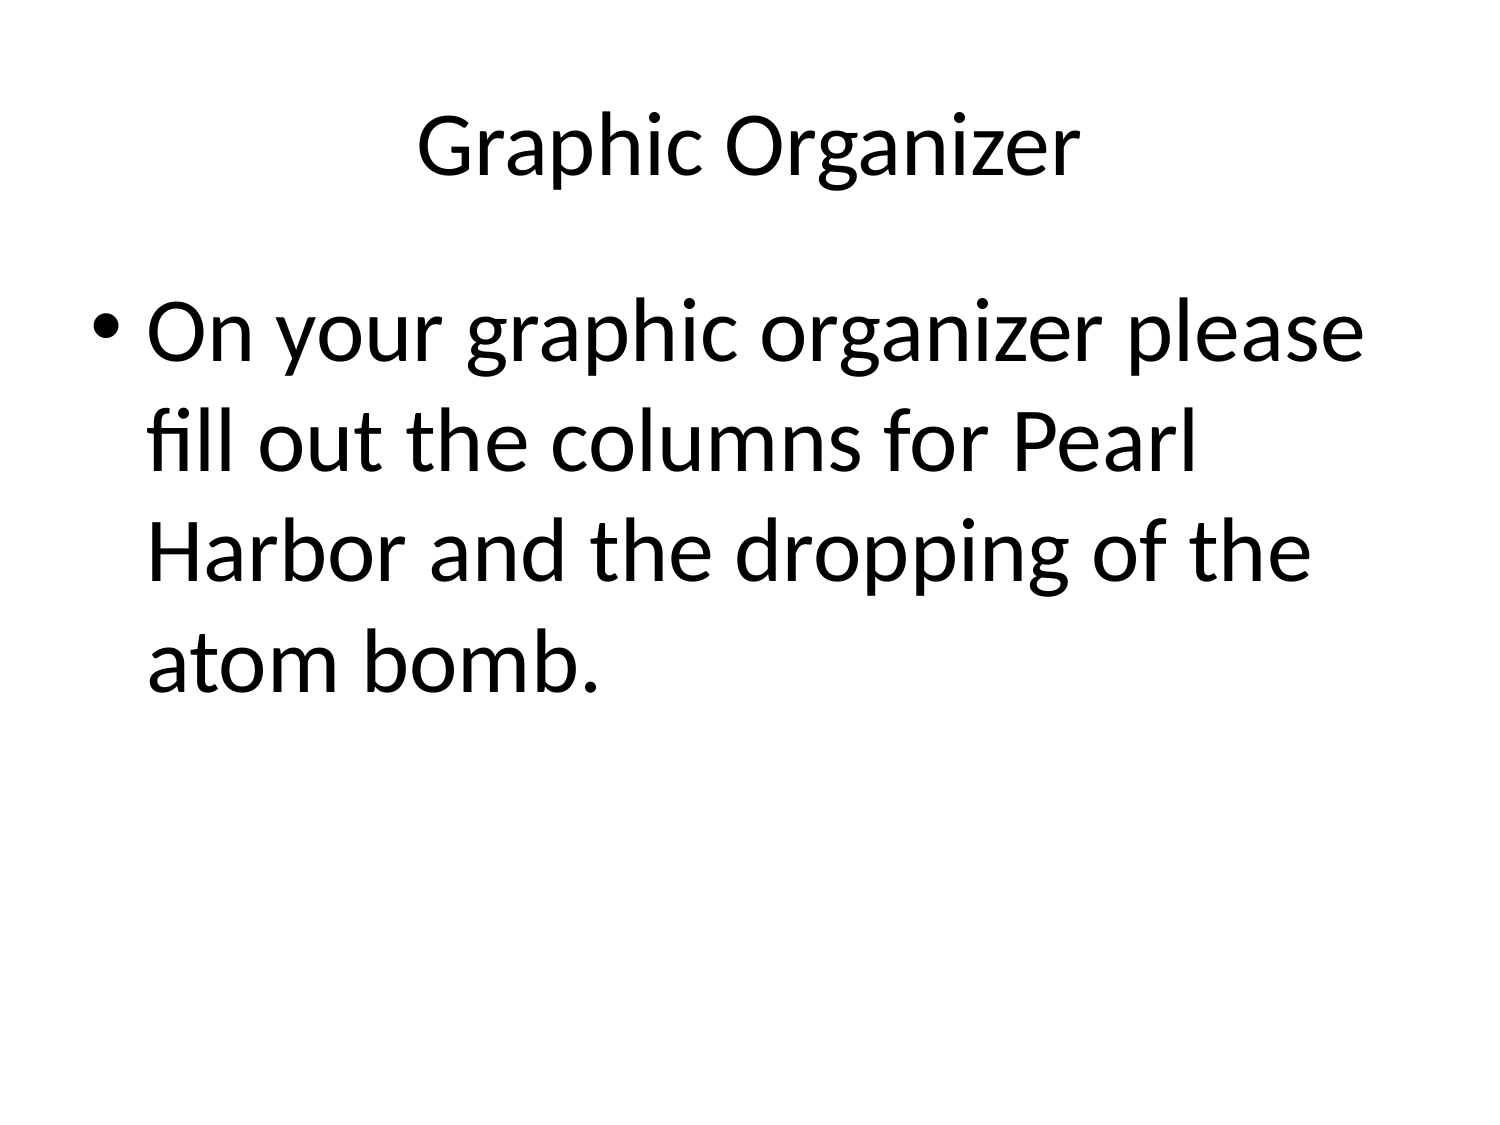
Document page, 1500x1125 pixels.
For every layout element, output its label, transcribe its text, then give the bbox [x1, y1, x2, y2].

title Graphic Organizer [75, 45, 1425, 233]
list On your graphic organizer please fill out the columns for Pearl Harbor and the dropping of the atom bomb. [75, 262, 1425, 1005]
